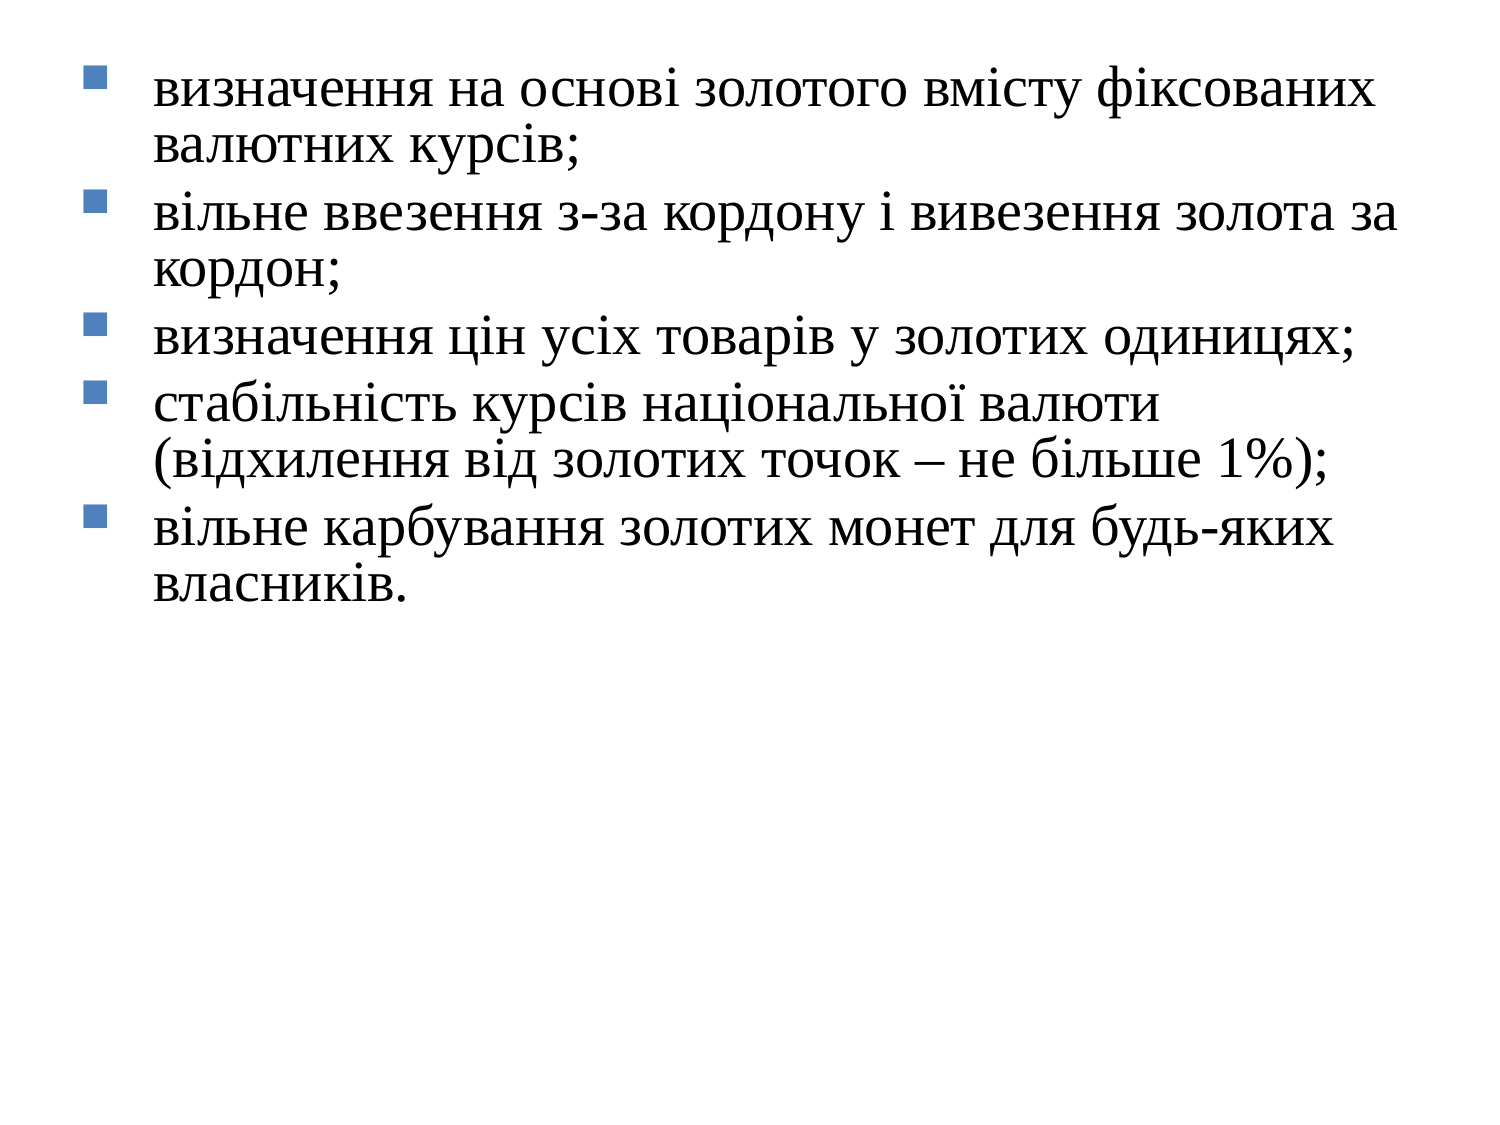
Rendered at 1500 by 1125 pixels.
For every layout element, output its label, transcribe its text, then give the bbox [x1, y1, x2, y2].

text_box визначення на основі золотого вмісту фіксованих валютних курсів; вільне ввезення з-за кордону і вивезення золота за кордон; визначення цін усіх товарів у золотих одиницях; стабільність курсів національної валюти (відхилення від золотих точок – не більше 1%); вільне карбування золотих монет для будь-яких власників. [64, 54, 1436, 669]
